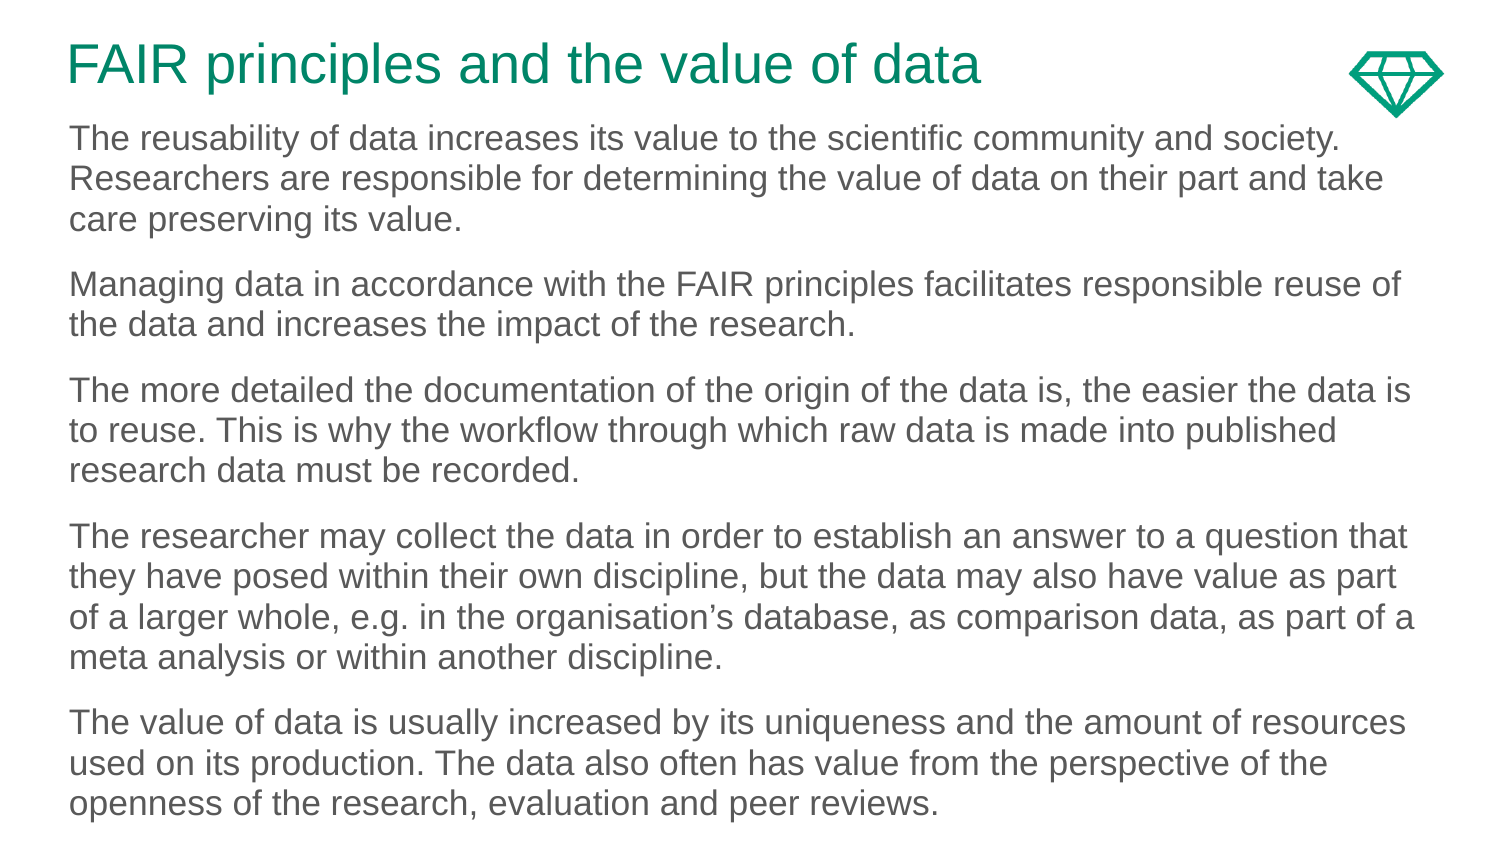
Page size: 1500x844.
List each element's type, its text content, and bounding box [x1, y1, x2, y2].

title FAIR principles and the value of data [51, 17, 1449, 111]
list The reusability of data increases its value to the scientific community and society. Researchers are responsible for determining the value of data on their part and take care preserving its value. Managing data in accordance with the FAIR principles facilitates responsible reuse of the data and increases the impact of the research. The more detailed the documentation of the origin of the data is, the easier the data is to reuse. This is why the workflow through which raw data is made into published research data must be recorded. The researcher may collect the data in order to establish an answer to a question that they have posed within their own discipline, but the data may also have value as part of a larger whole, e.g. in the organisation’s database, as comparison data, as part of a meta analysis or within another discipline. The value of data is usually increased by its uniqueness and the amount of resources used on its production. The data also often has value from the perspective of the openness of the research, evaluation and peer reviews. [53, 102, 1446, 715]
picture [1345, 36, 1447, 132]
